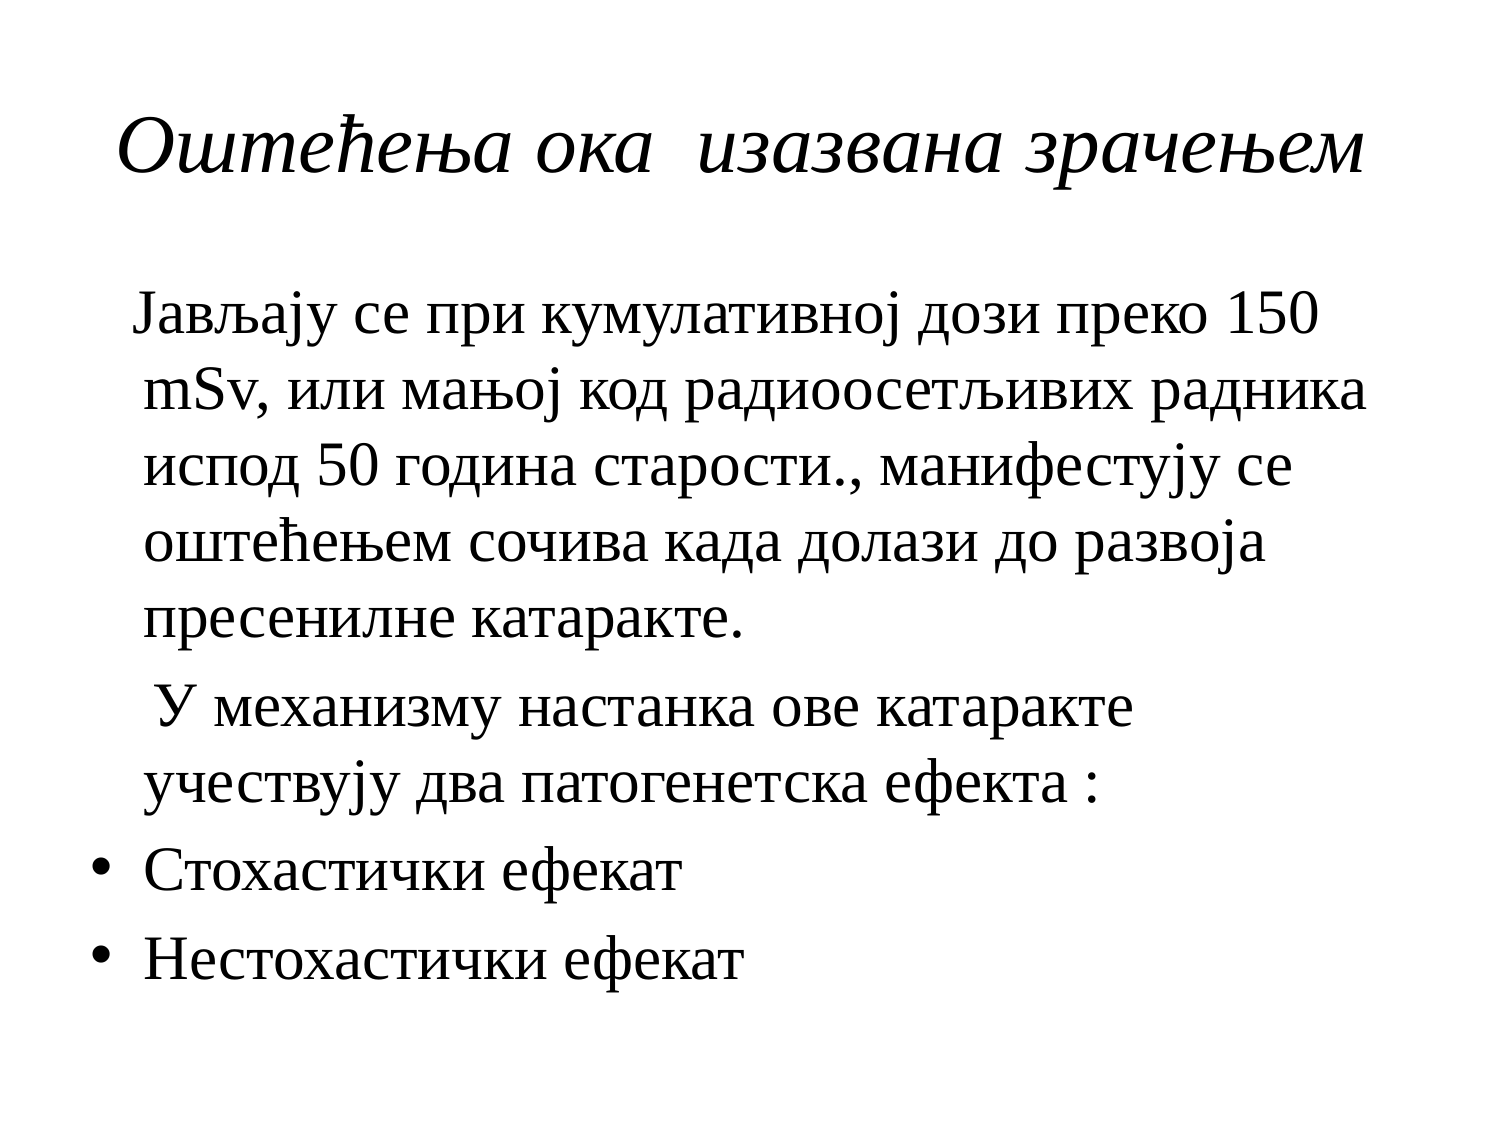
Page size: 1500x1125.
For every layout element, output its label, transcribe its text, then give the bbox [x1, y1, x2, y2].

title Оштећења ока изазвана зрачењем [75, 45, 1425, 233]
list Јављају се при кумулативној дози преко 150 mSv, или мањој код радиоосетљивих радника испод 50 година старости., манифестују се оштећењем сочива када долази до развоја пресенилне катаракте. У механизму настанка ове катаракте учествују два патогенетска ефекта : Стохастички ефекат Нестохастички ефекат [75, 262, 1425, 1005]
